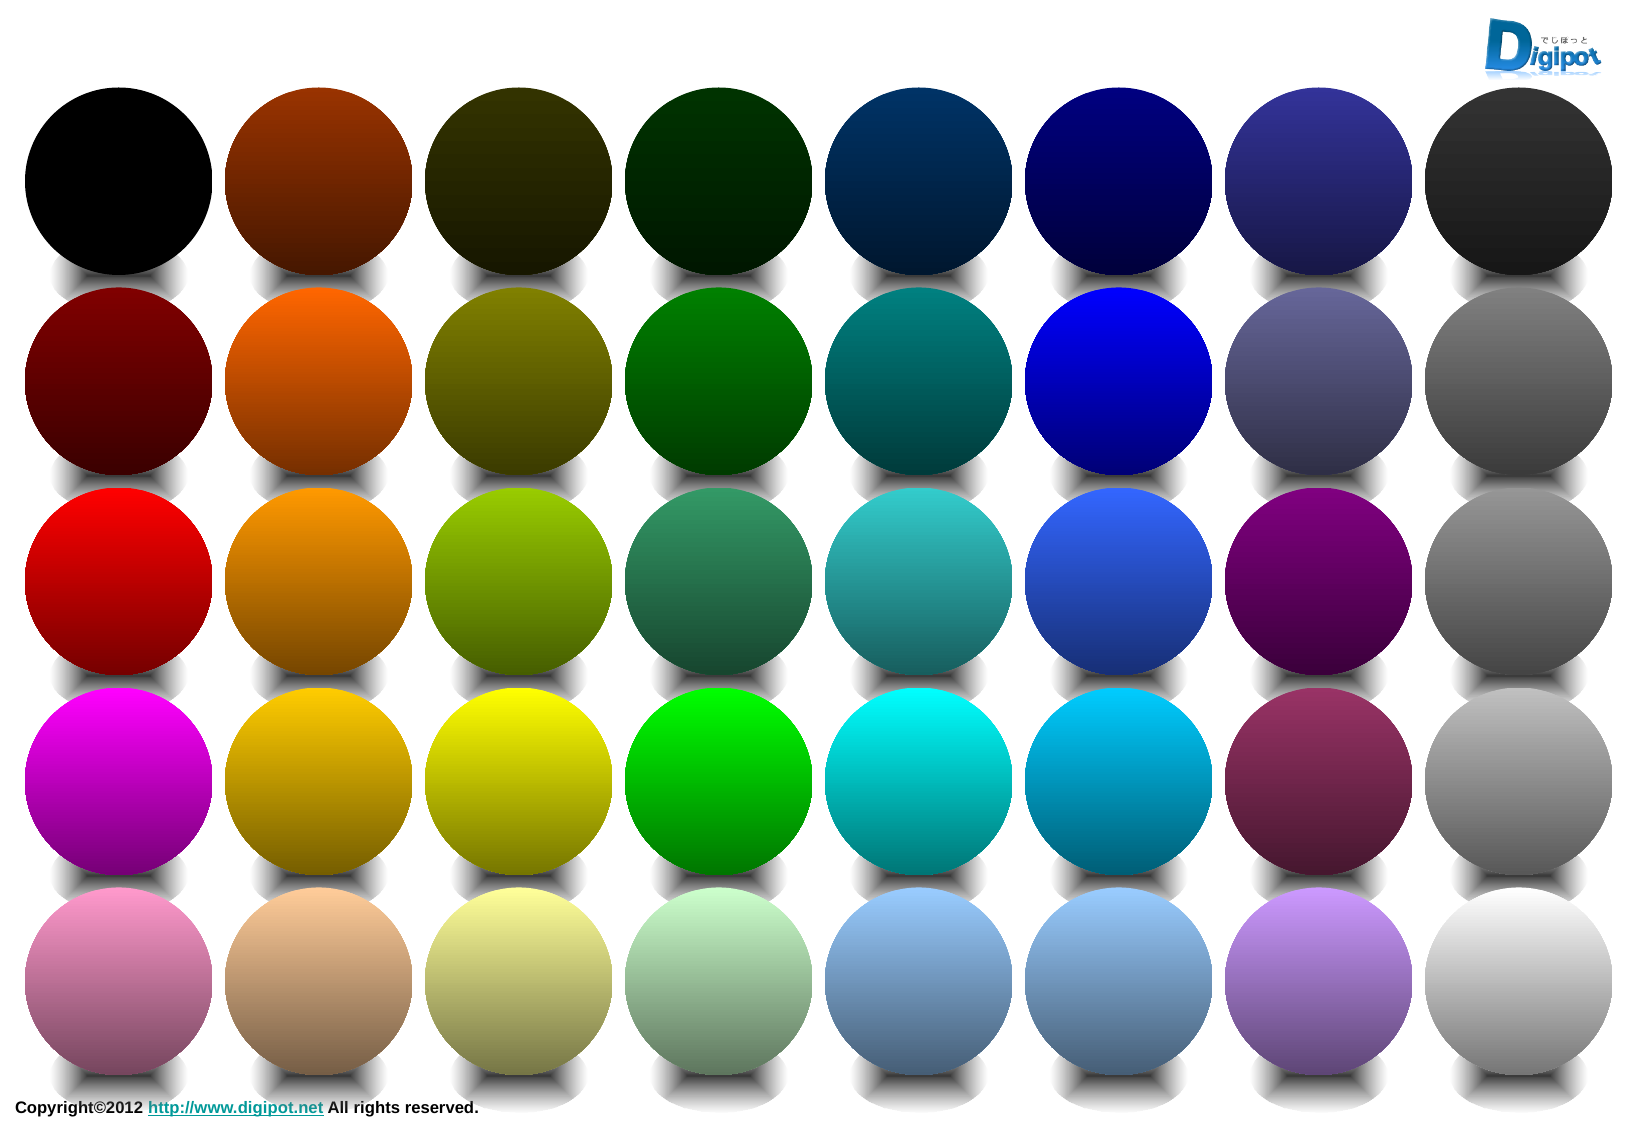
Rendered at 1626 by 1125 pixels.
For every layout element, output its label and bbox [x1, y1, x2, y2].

text_box [224, 87, 413, 287]
text_box [1424, 487, 1613, 687]
text_box [424, 887, 613, 1113]
text_box [824, 287, 1013, 487]
text_box [24, 487, 213, 687]
text_box [1224, 887, 1413, 1113]
text_box [624, 887, 813, 1113]
text_box [824, 87, 1013, 287]
text_box [1424, 687, 1613, 887]
text_box [1424, 887, 1613, 1113]
text_box [1424, 287, 1613, 487]
text_box [1224, 287, 1413, 487]
text_box [424, 487, 613, 687]
text_box [1224, 687, 1413, 887]
text_box [624, 287, 813, 487]
text_box [824, 687, 1013, 887]
text_box [424, 287, 613, 487]
picture [1485, 18, 1602, 82]
text_box [1024, 687, 1213, 887]
text_box [424, 87, 613, 287]
text_box [1024, 87, 1213, 287]
text_box [1224, 487, 1413, 687]
text_box [824, 487, 1013, 687]
text_box [624, 87, 813, 287]
text_box [24, 887, 213, 1113]
text_box [224, 487, 413, 687]
text_box [224, 887, 413, 1113]
text_box [224, 287, 413, 487]
text_box [624, 487, 813, 687]
text_box [1024, 287, 1213, 487]
text_box [24, 87, 213, 287]
text_box [1224, 87, 1413, 287]
text_box [224, 687, 413, 887]
text_box [824, 887, 1013, 1113]
text_box [24, 287, 213, 487]
text_box [1024, 887, 1213, 1113]
text_box [424, 687, 613, 887]
text_box [24, 687, 213, 887]
text_box [1424, 87, 1613, 287]
text_box [1024, 487, 1213, 687]
text_box [624, 687, 813, 887]
